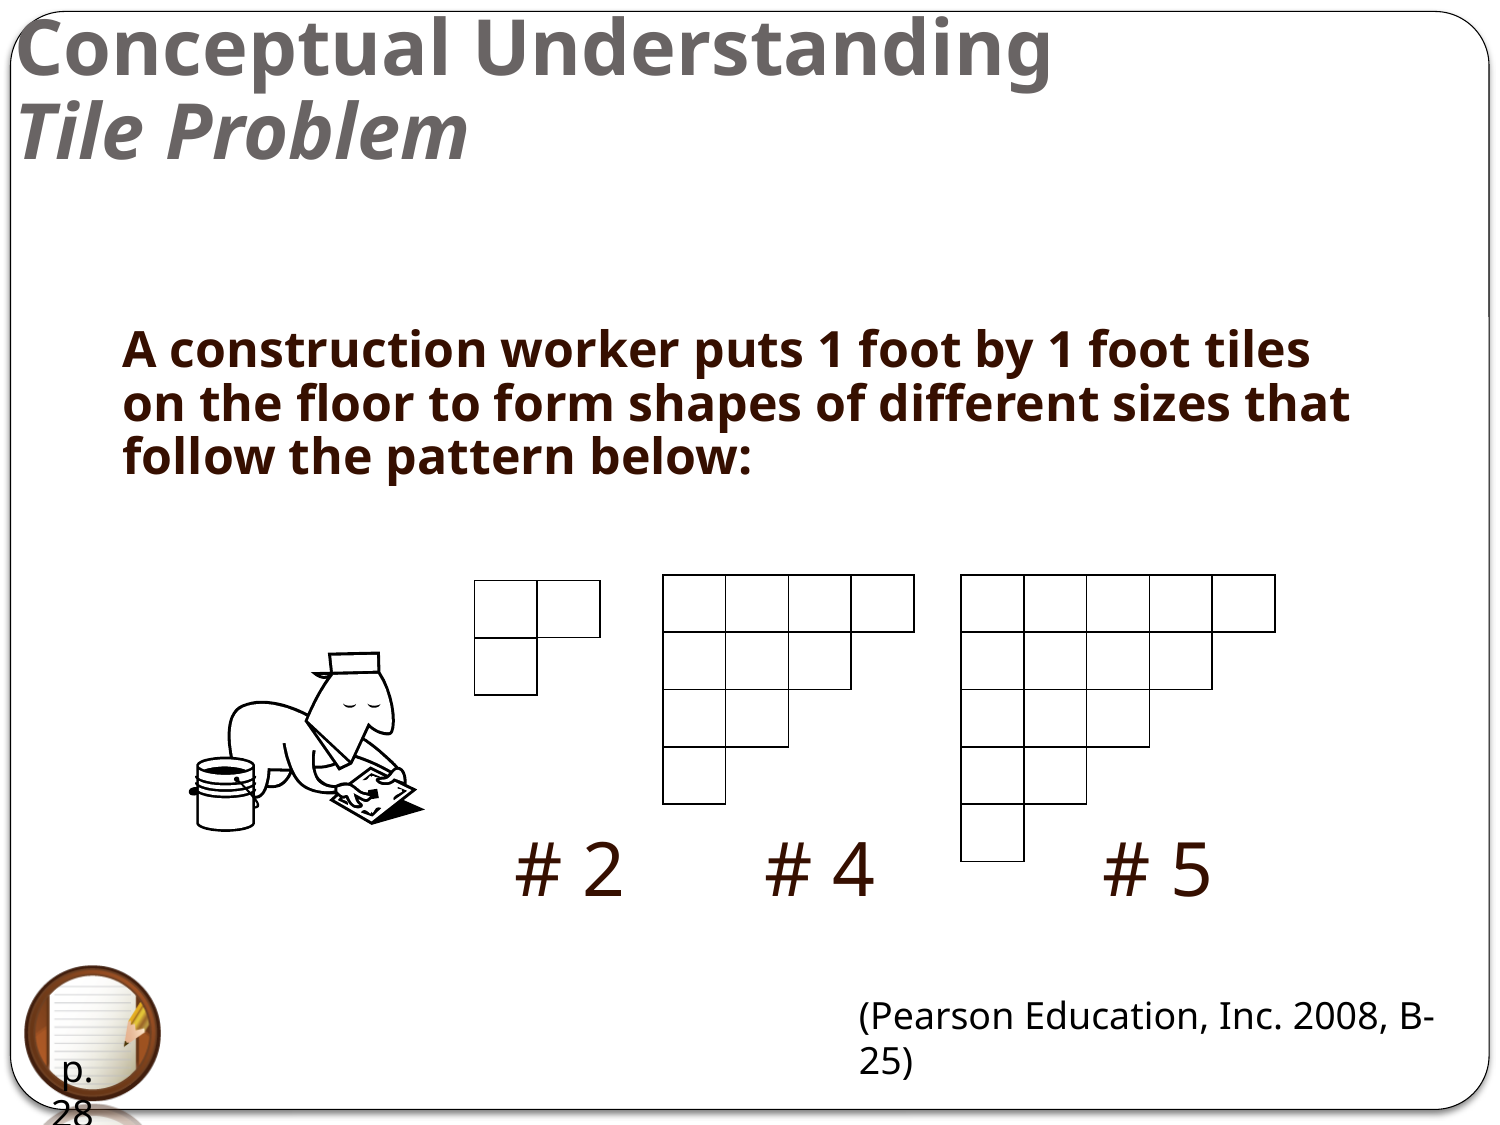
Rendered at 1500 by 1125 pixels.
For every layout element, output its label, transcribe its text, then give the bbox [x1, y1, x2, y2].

text_box # 2 [500, 870, 653, 1012]
text_box A construction worker puts 1 foot by 1 foot tiles on the floor to form shapes of different sizes that follow the pattern below: [107, 261, 1383, 549]
text_box # 4 [749, 870, 911, 1012]
text_box # 5 [1087, 870, 1236, 985]
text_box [20, 959, 166, 1125]
text_box (Pearson Education, Inc. 2008, B-25) [844, 985, 1465, 1090]
title Conceptual Understanding Tile Problem [0, 0, 1275, 192]
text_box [187, 574, 1276, 862]
